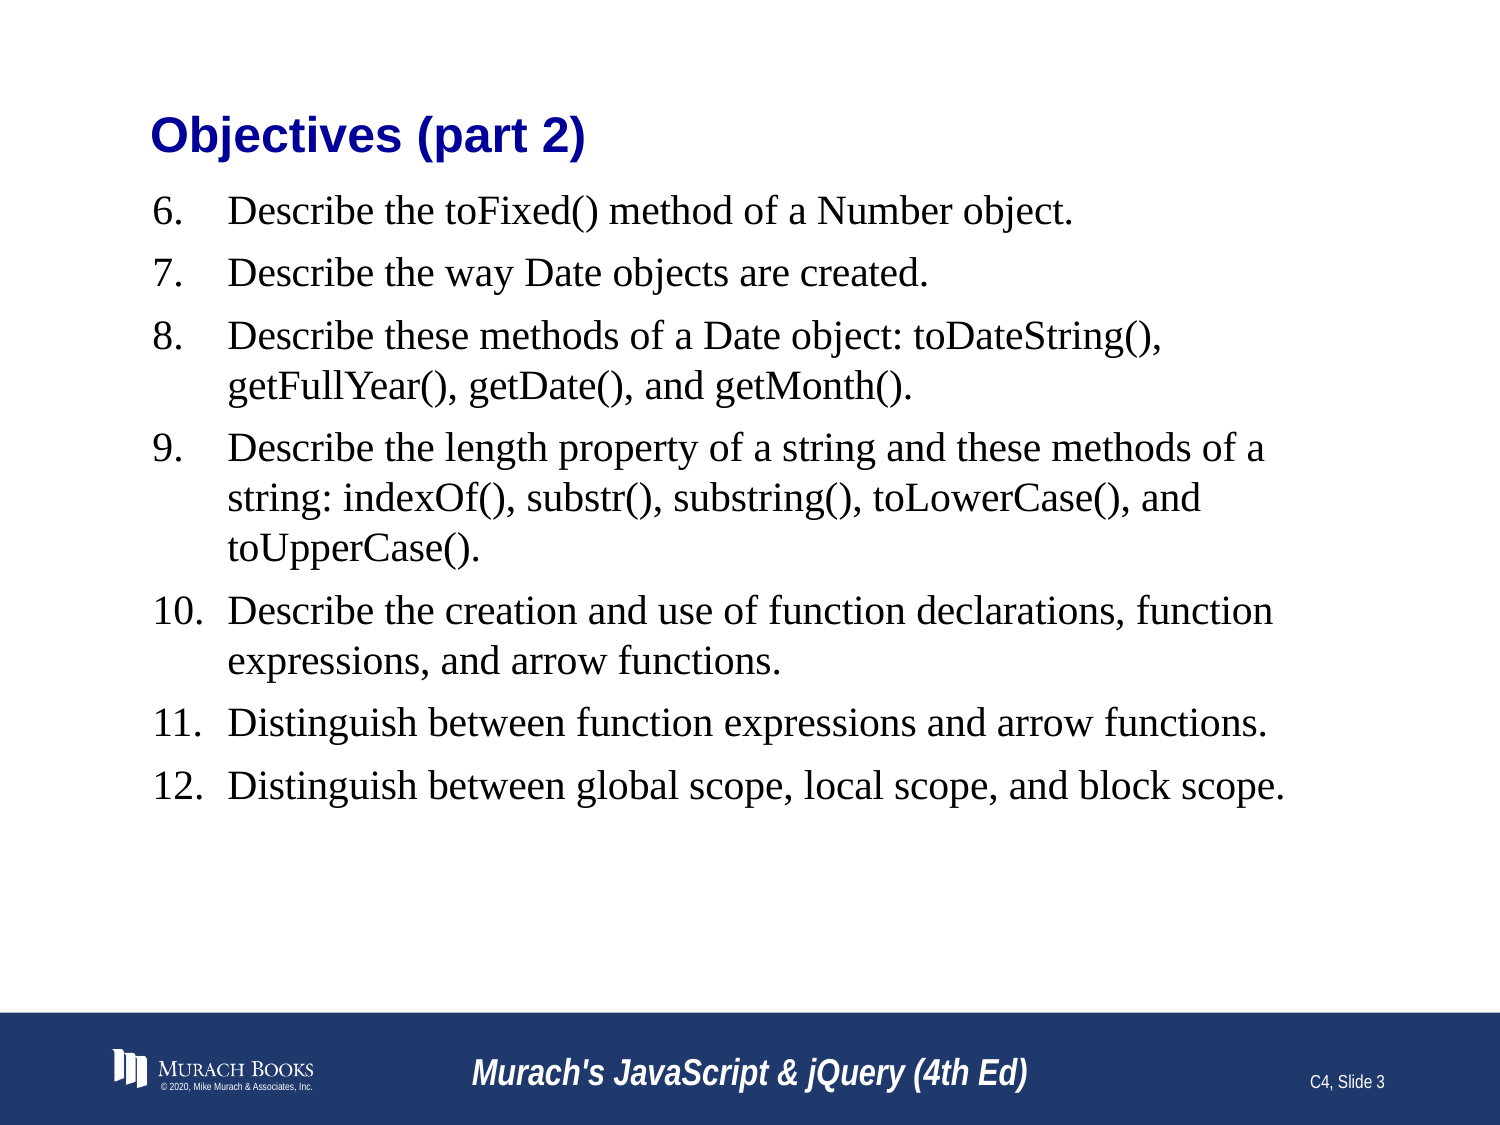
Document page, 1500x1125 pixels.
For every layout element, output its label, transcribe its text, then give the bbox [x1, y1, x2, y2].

slide_number C4, Slide 3 [1087, 1025, 1400, 1100]
footer © 2020, Mike Murach & Associates, Inc. [12, 1025, 463, 1100]
slide_number Murach's JavaScript & jQuery (4th Ed) [463, 1025, 1050, 1100]
list Describe the toFixed() method of a Number object. Describe the way Date objects are created. Describe these methods of a Date object: toDateString(), getFullYear(), getDate(), and getMonth(). Describe the length property of a string and these methods of a string: indexOf(), substr(), substring(), toLowerCase(), and toUpperCase(). Describe the creation and use of function declarations, function expressions, and arrow functions. Distinguish between function expressions and arrow functions. Distinguish between global scope, local scope, and block scope. [137, 174, 1350, 975]
title Objectives (part 2) [150, 102, 1350, 164]
